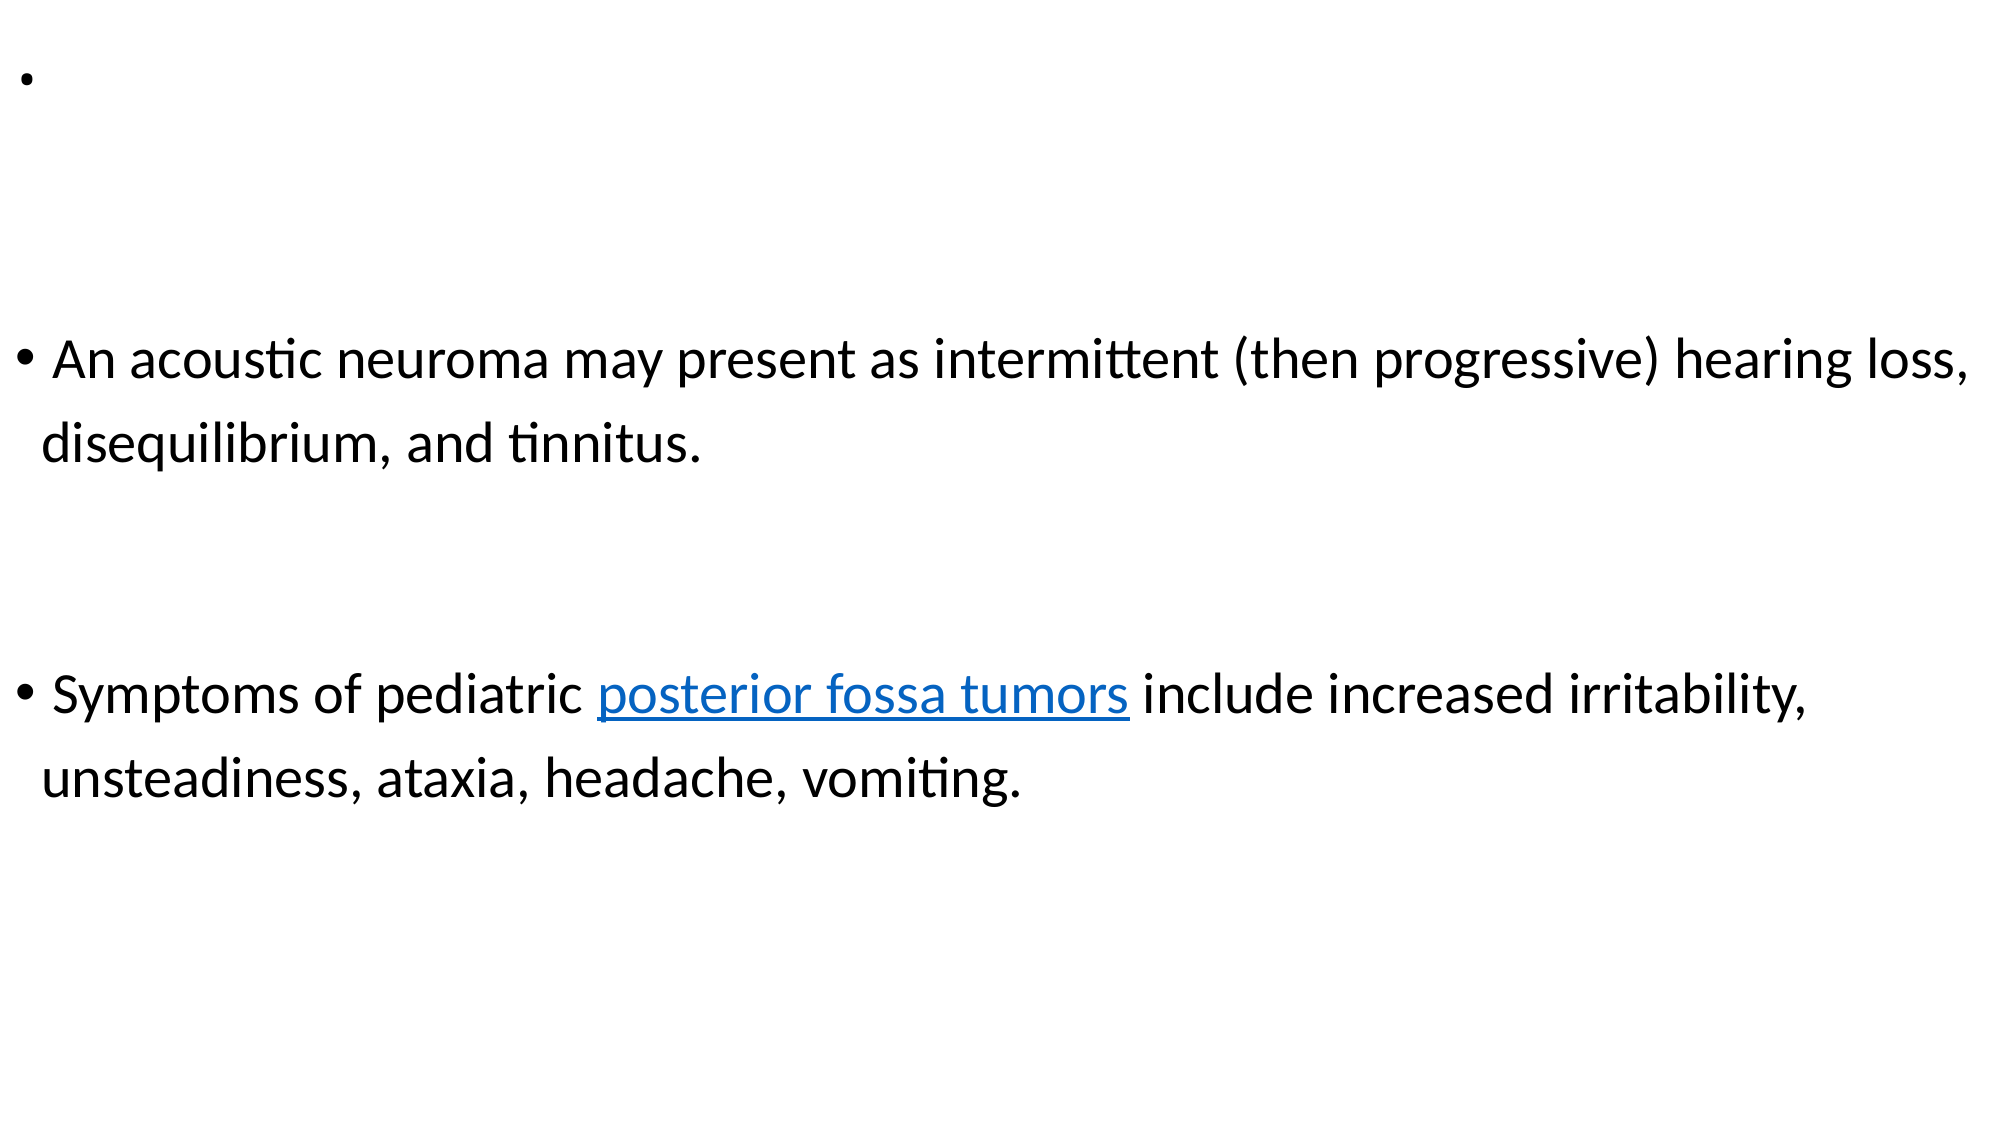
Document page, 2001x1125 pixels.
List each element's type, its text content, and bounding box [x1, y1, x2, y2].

list An acoustic neuroma may present as intermittent (then progressive) hearing loss, disequilibrium, and tinnitus. Symptoms of pediatric posterior fossa tumors include increased irritability, unsteadiness, ataxia, headache, vomiting. [0, 145, 2000, 1125]
title . [0, 0, 1863, 112]
